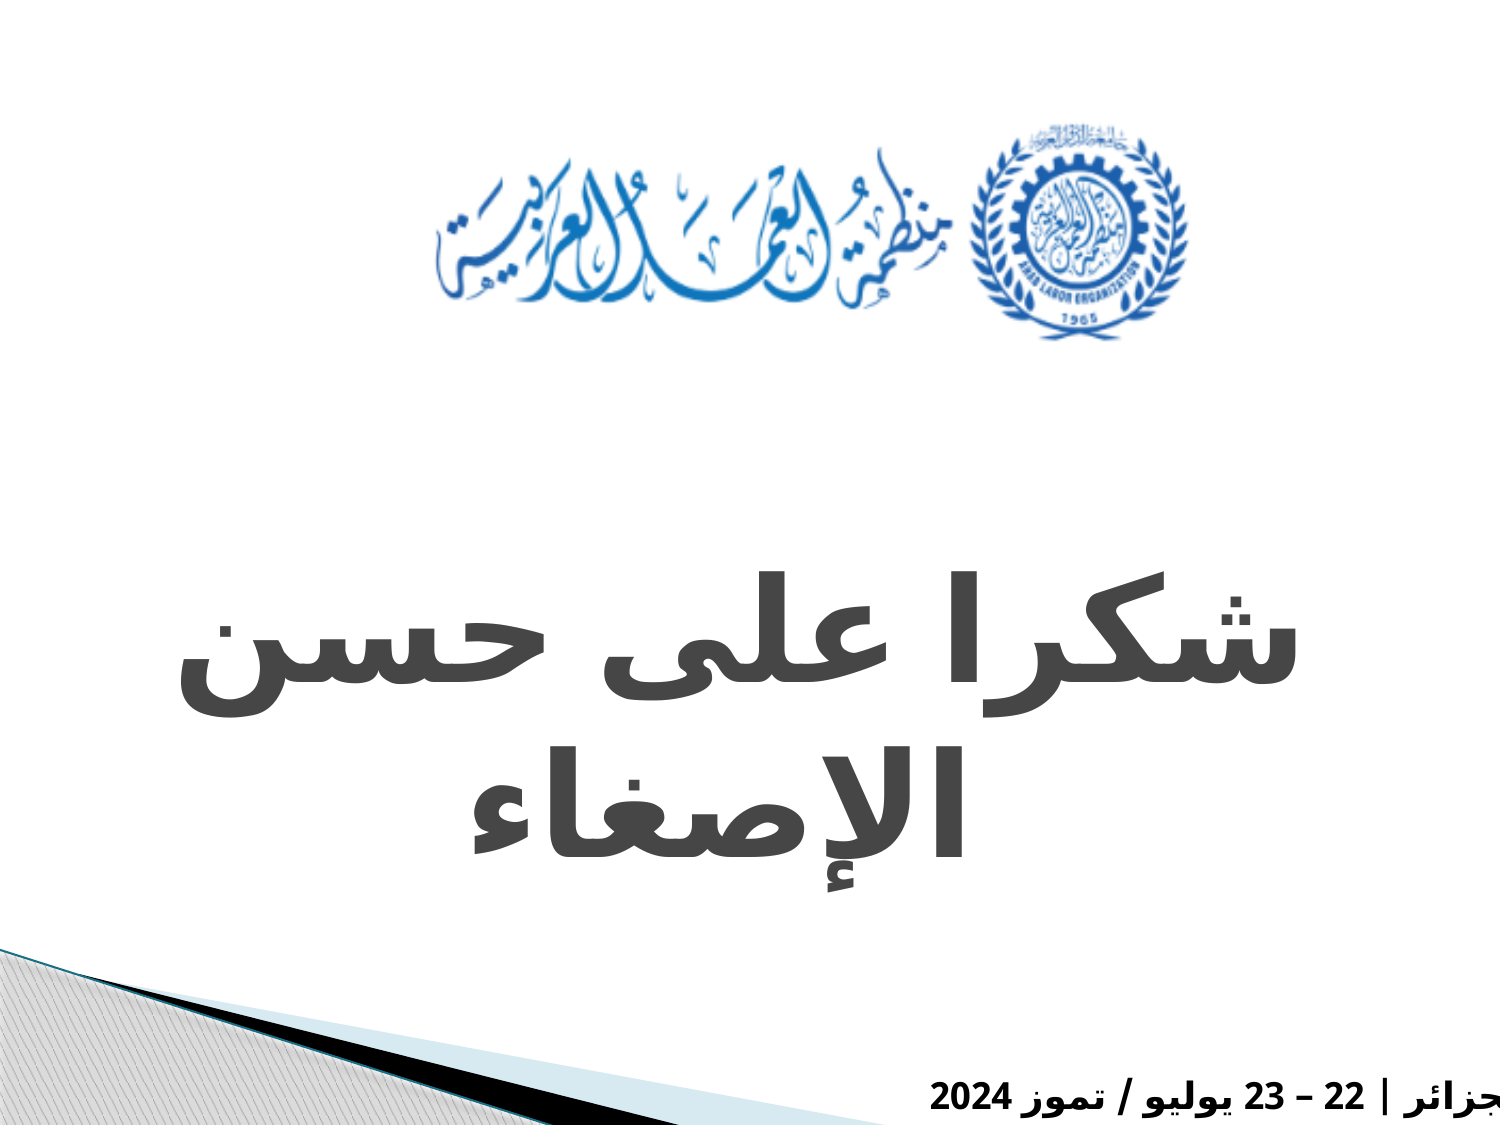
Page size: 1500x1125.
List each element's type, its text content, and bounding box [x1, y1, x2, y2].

picture [351, 93, 1266, 376]
list شكرا على حسن الإصغاء [75, 243, 1425, 986]
text_box الجزائر | 22 – 23 يوليو / تموز 2024 [914, 1064, 1500, 1125]
